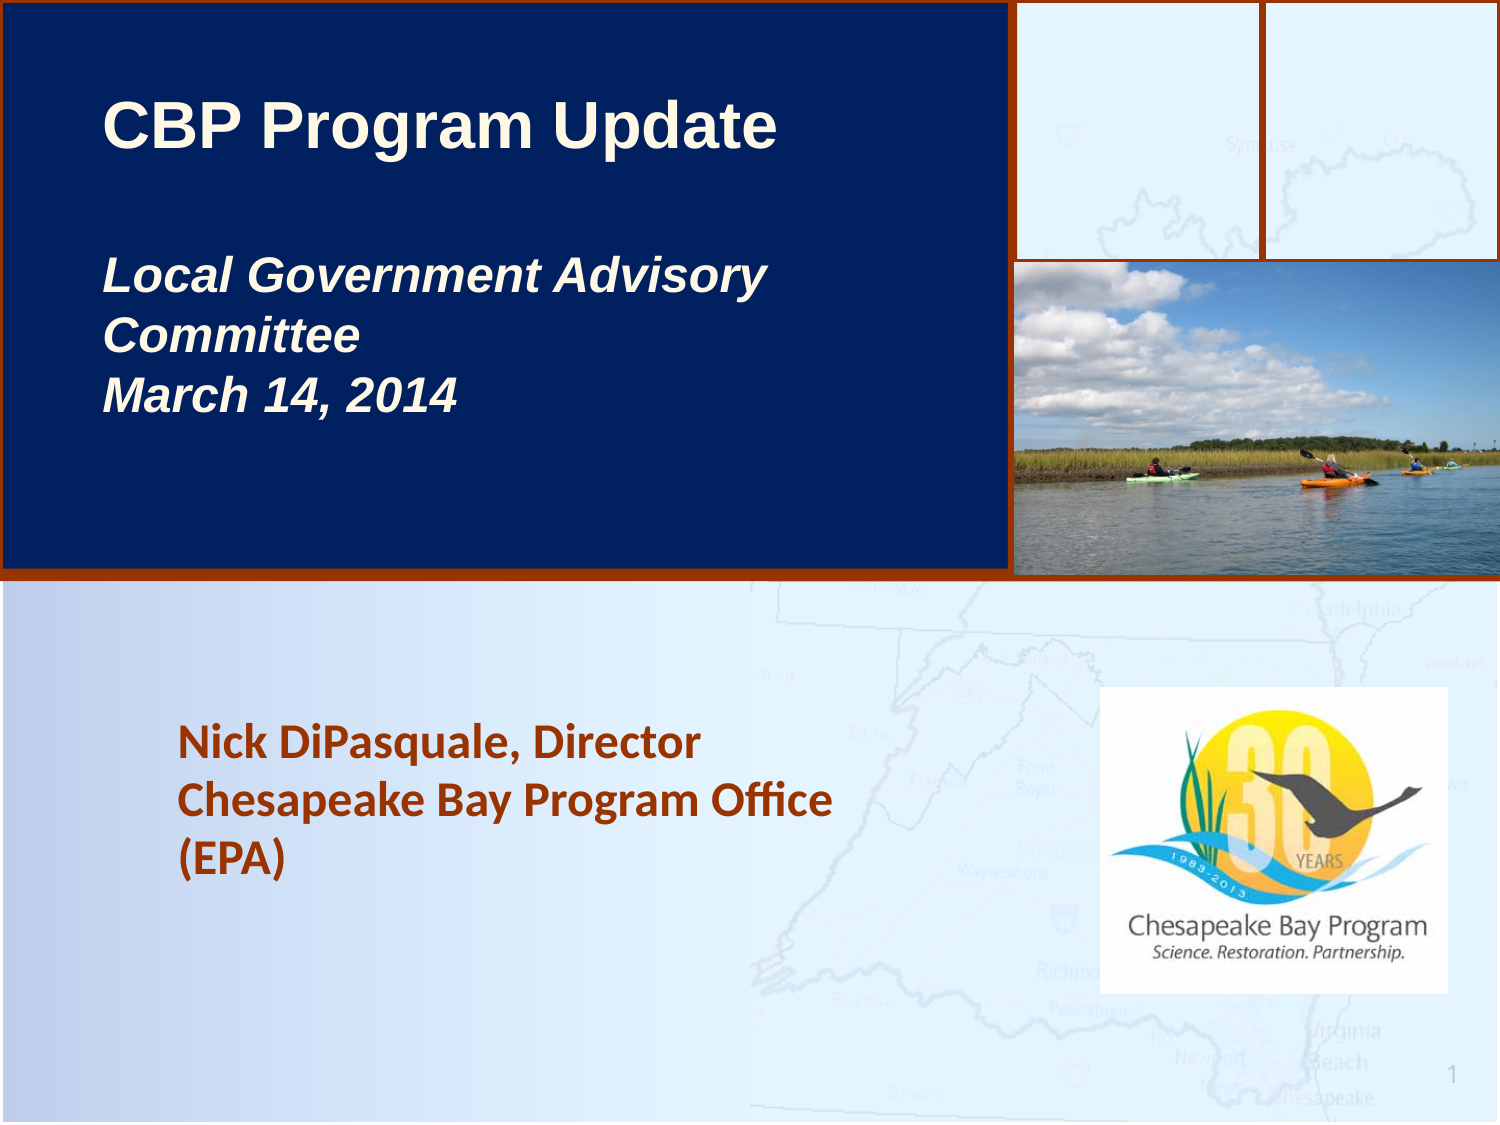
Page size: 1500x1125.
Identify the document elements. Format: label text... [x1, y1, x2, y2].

text_box [0, 575, 1500, 1125]
picture [1099, 687, 1449, 994]
text_box [1013, 0, 1263, 261]
text_box CBP Program Update Local Government Advisory Committee March 14, 2014 [87, 74, 938, 475]
picture [1013, 262, 1500, 576]
text_box [0, 0, 1012, 574]
slide_number 1 [1125, 1025, 1475, 1100]
text_box [1263, 0, 1500, 261]
subtitle Nick DiPasquale, Director Chesapeake Bay Program Office (EPA) [162, 712, 1026, 1013]
